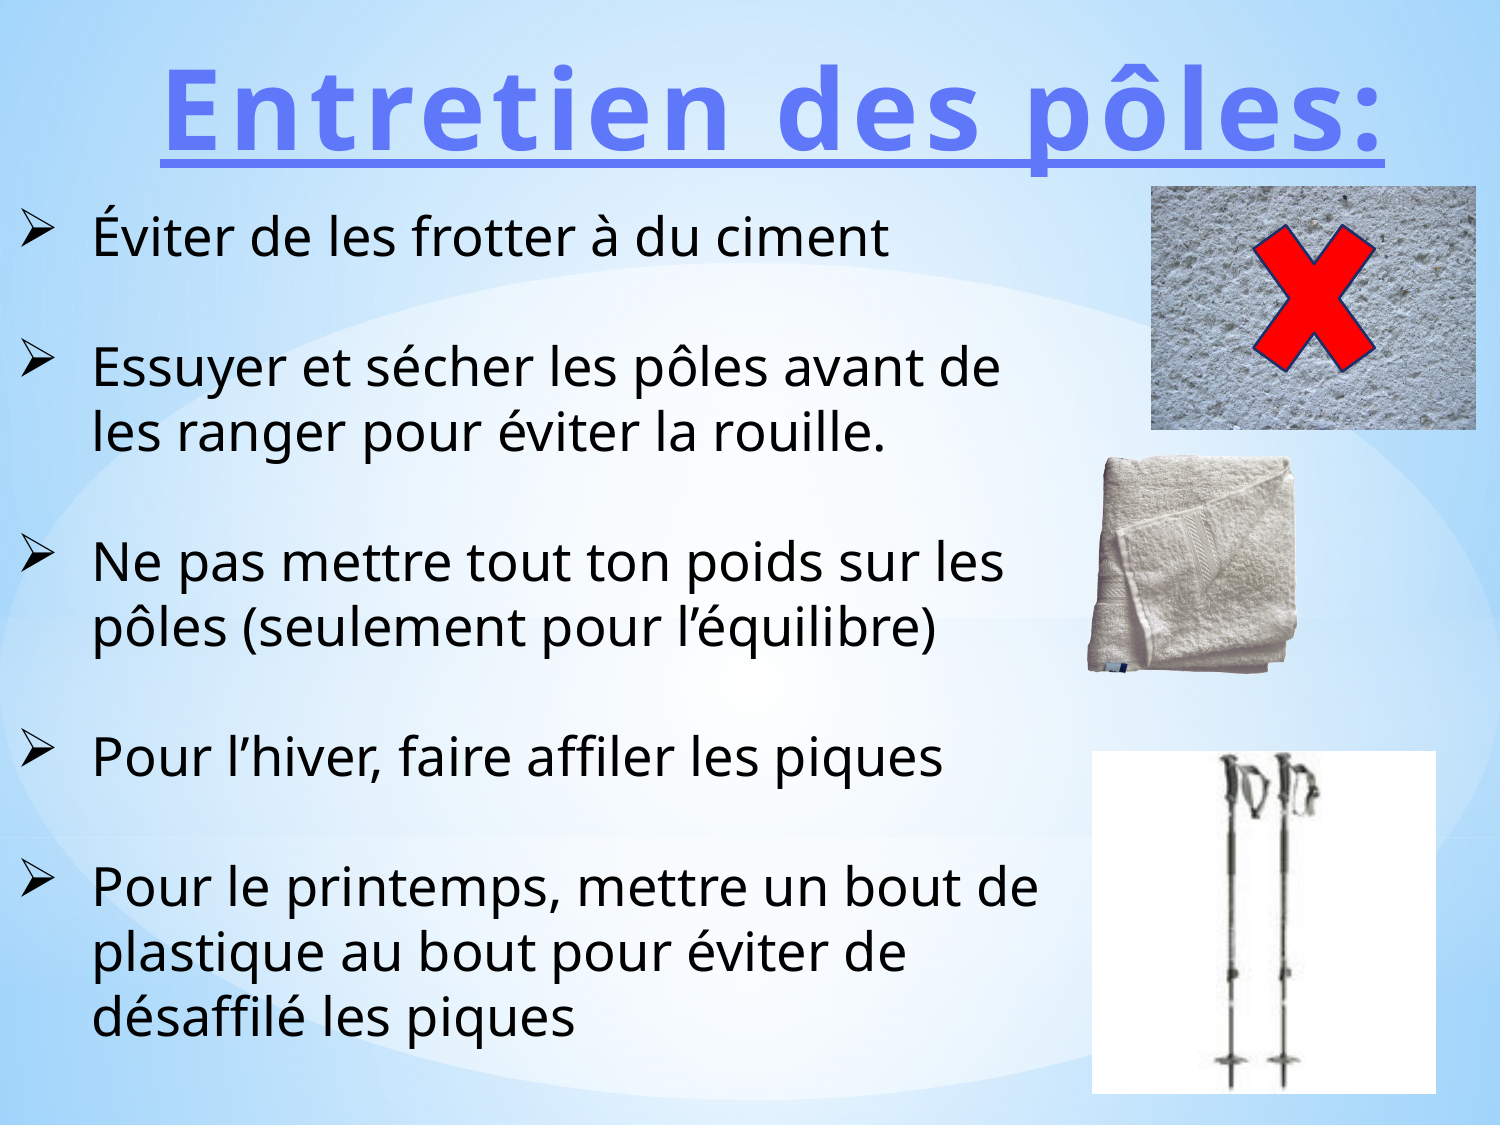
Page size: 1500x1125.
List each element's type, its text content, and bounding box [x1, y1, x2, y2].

picture [1092, 751, 1436, 1095]
text_box Éviter de les frotter à du ciment Essuyer et sécher les pôles avant de les ranger pour éviter la rouille. Ne pas mettre tout ton poids sur les pôles (seulement pour l’équilibre) Pour l’hiver, faire affiler les piques Pour le printemps, mettre un bout de plastique au bout pour éviter de désaffilé les piques [1, 194, 1069, 1055]
picture [1151, 186, 1476, 430]
text_box Entretien des pôles: [144, 30, 1401, 181]
picture [1068, 441, 1318, 691]
